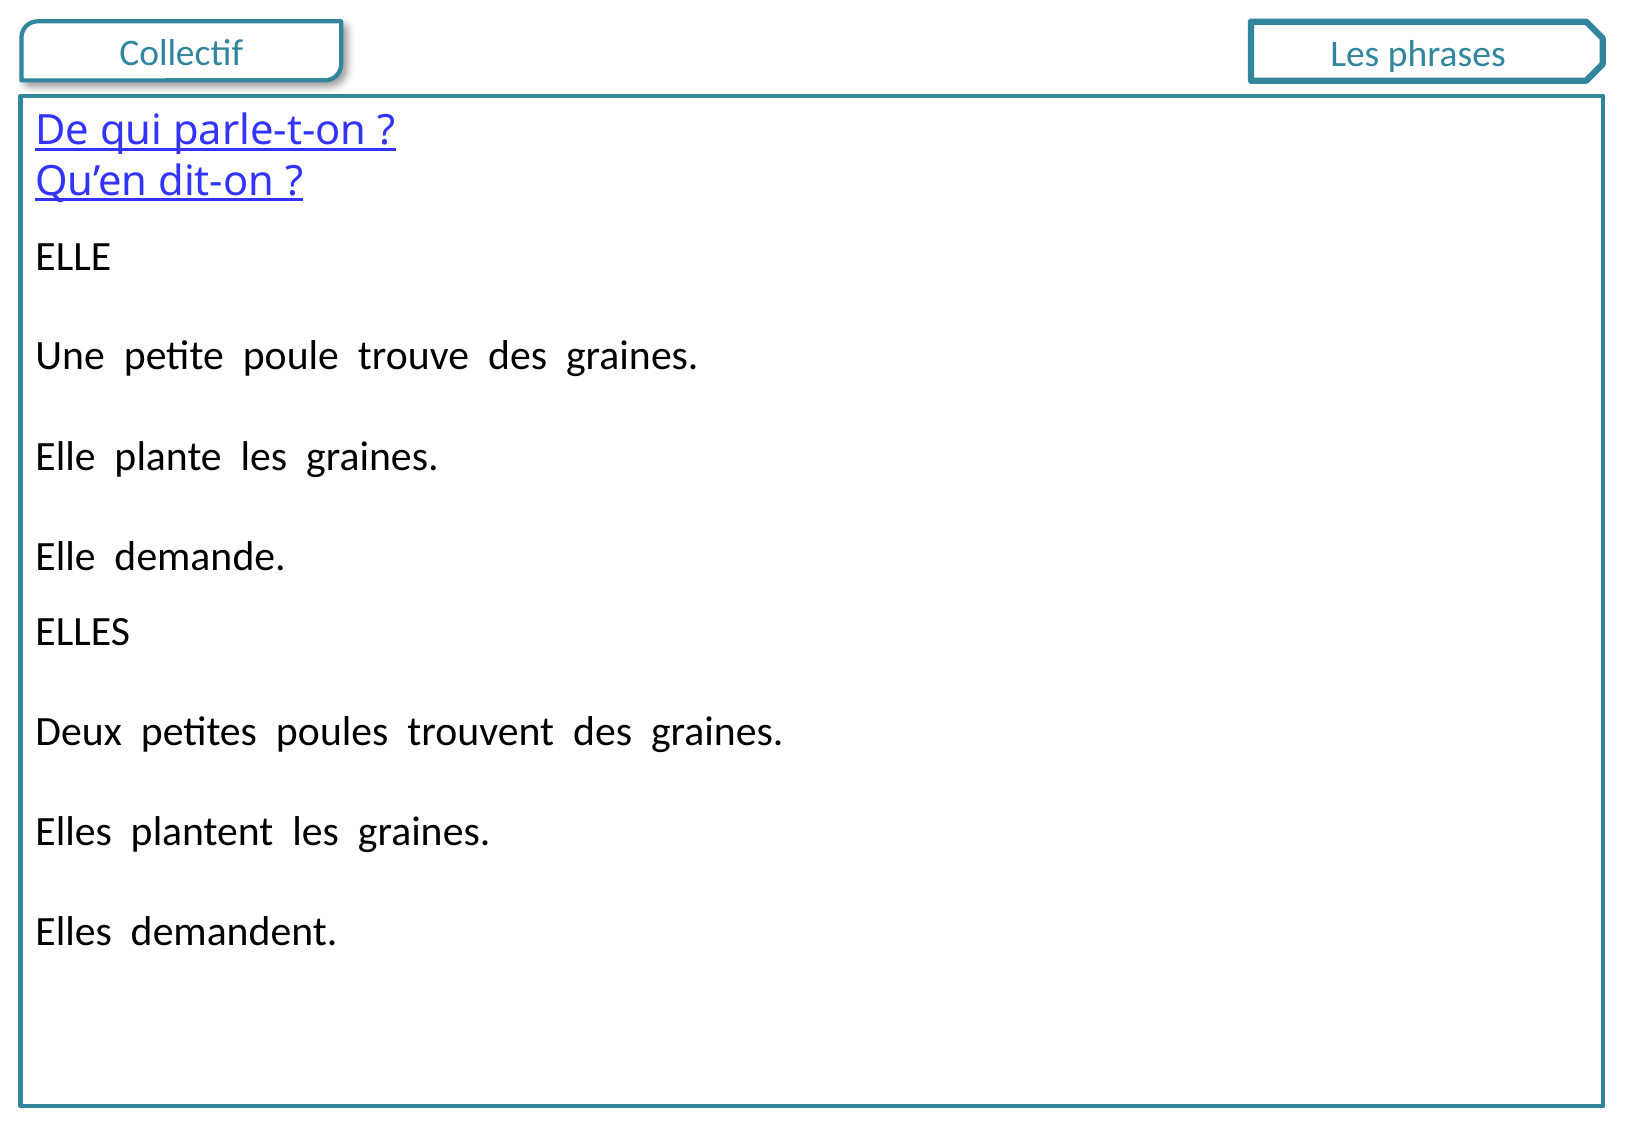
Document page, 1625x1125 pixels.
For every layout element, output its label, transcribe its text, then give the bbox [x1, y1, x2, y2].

list Les phrases [1251, 21, 1585, 81]
list De qui parle-t-on ? Qu’en dit-on ? ELLE Une petite poule trouve des graines. Elle plante les graines. Elle demande. ELLES Deux petites poules trouvent des graines. Elles plantent les graines. Elles demandent. [18, 94, 1605, 1108]
